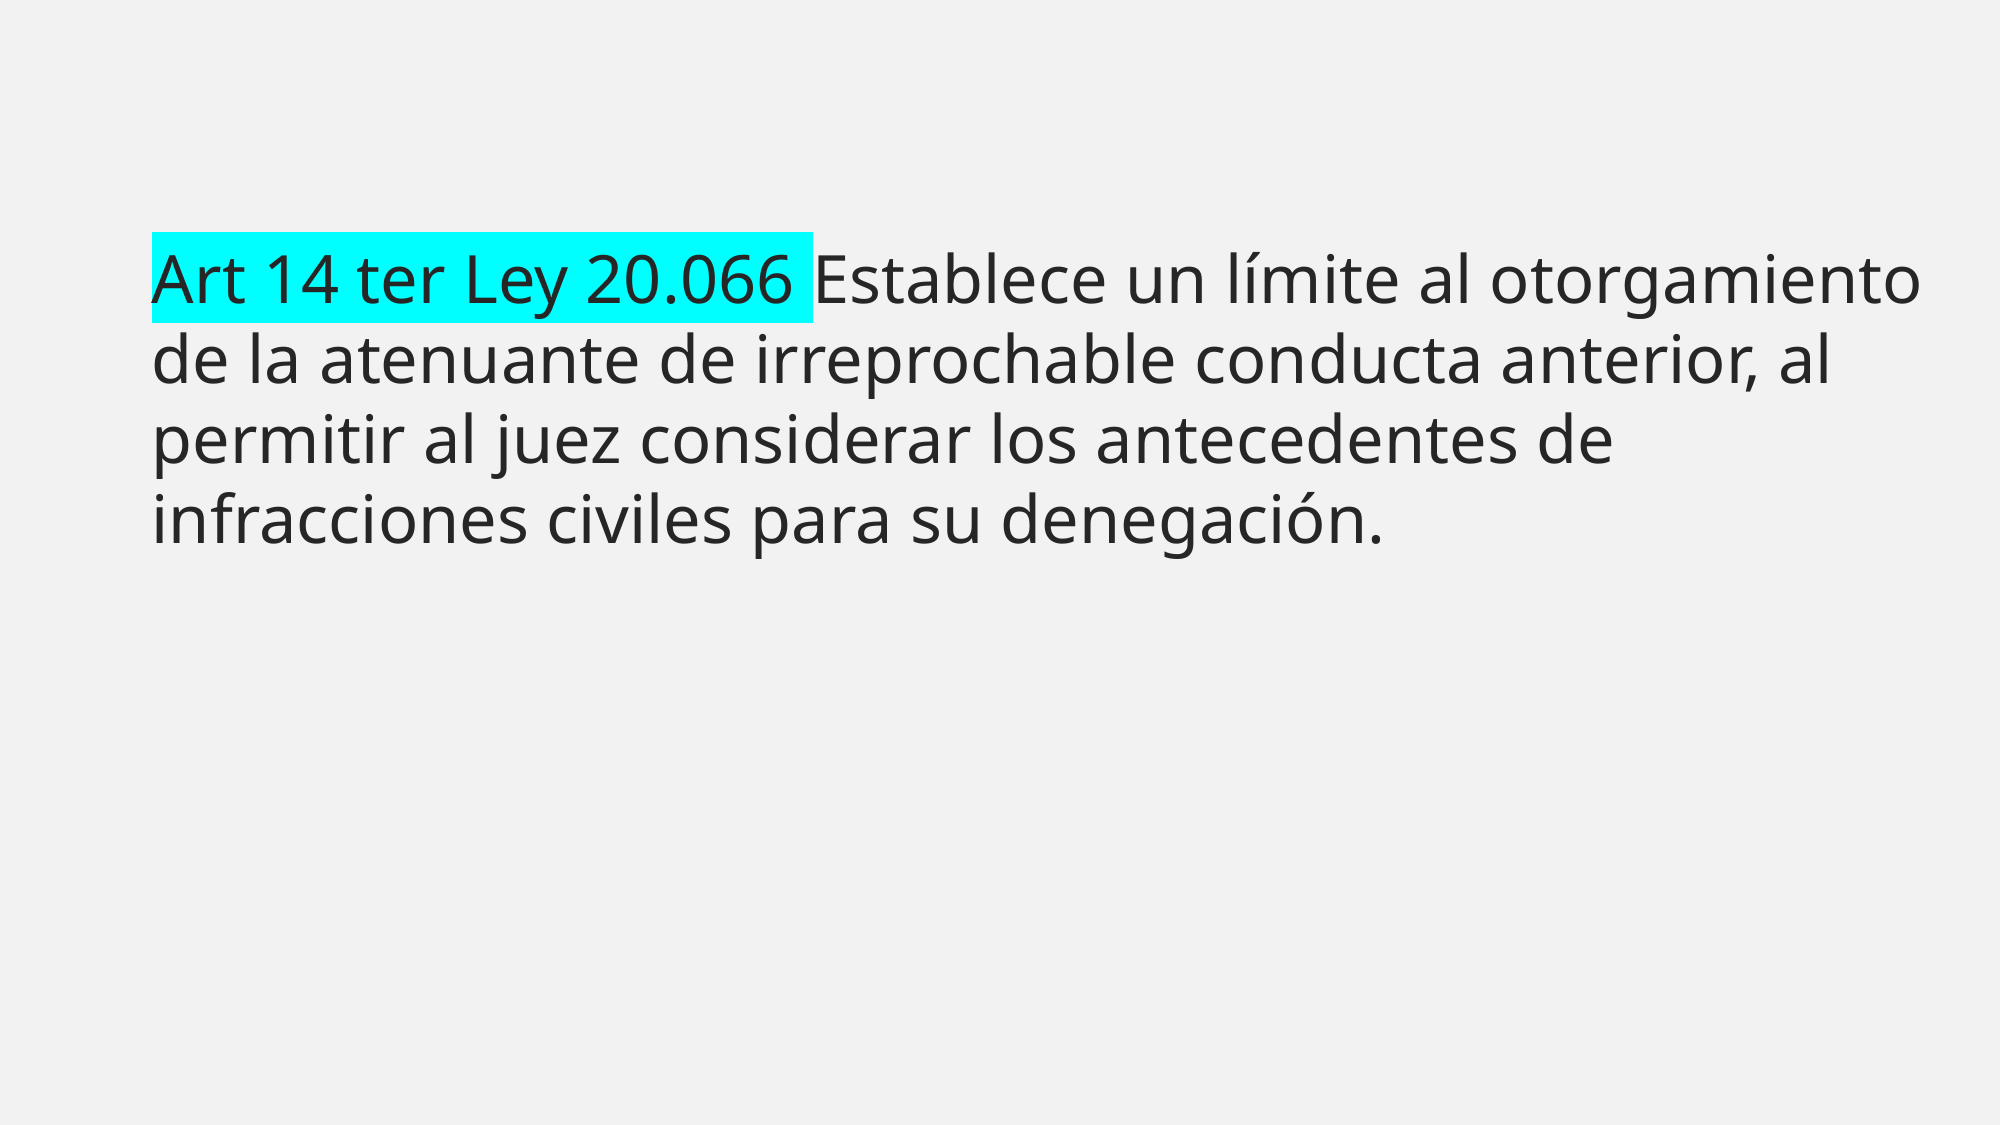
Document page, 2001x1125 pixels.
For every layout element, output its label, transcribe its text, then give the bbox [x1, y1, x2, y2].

list Art 14 ter Ley 20.066 Establece un límite al otorgamiento de la atenuante de irreprochable conducta anterior, al permitir al juez considerar los antecedentes de infracciones civiles para su denegación. [136, 163, 1966, 942]
